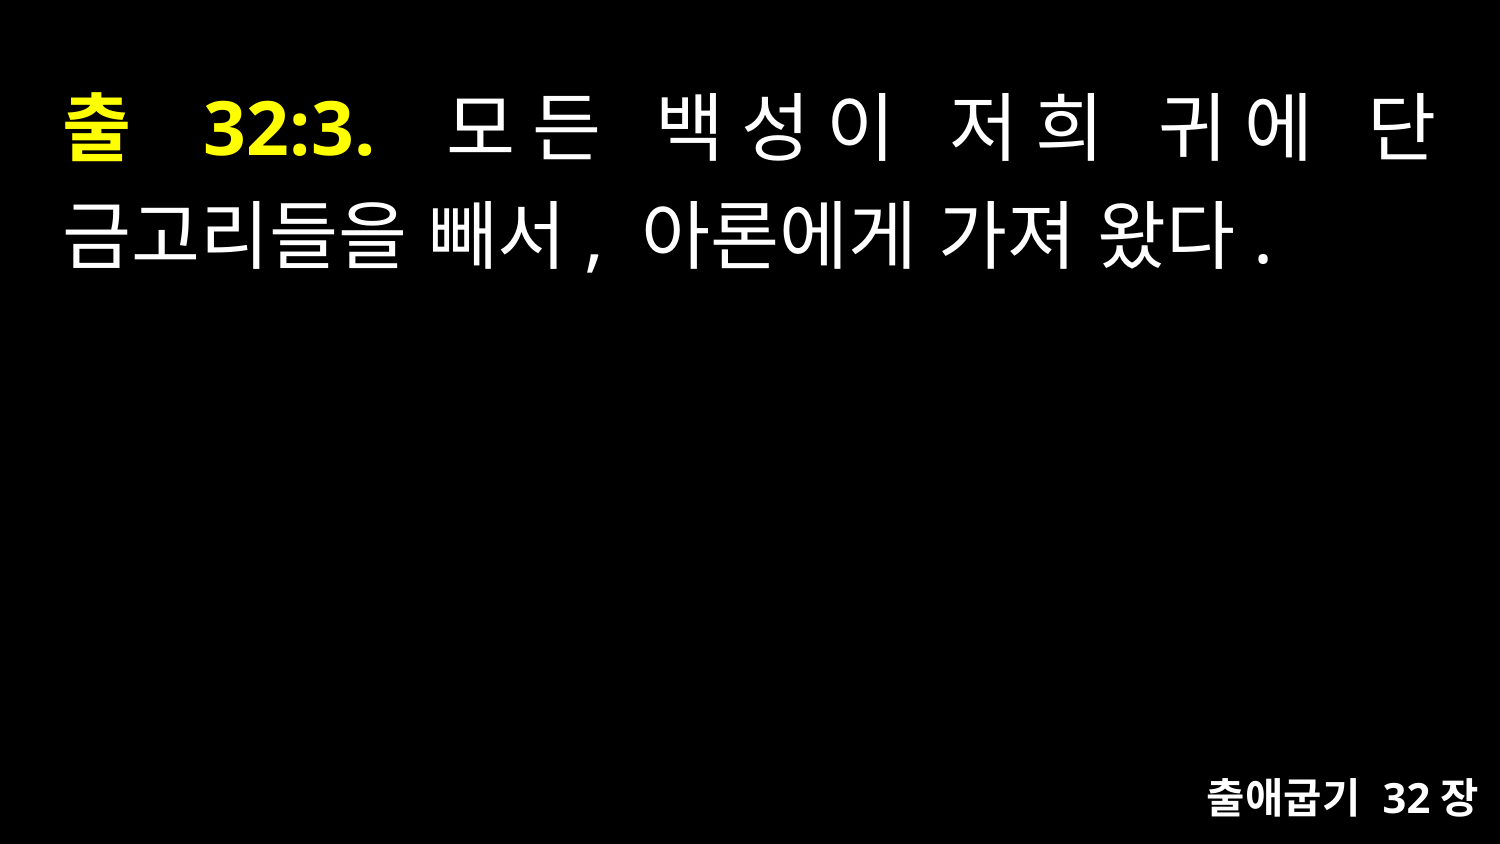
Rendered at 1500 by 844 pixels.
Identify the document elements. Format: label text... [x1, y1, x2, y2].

subtitle 출애굽기 32장 [916, 770, 1500, 844]
title 출 32:3. 모든 백성이 저희 귀에 단 금고리들을 빼서, 아론에게 가져 왔다. [0, 0, 1500, 844]
